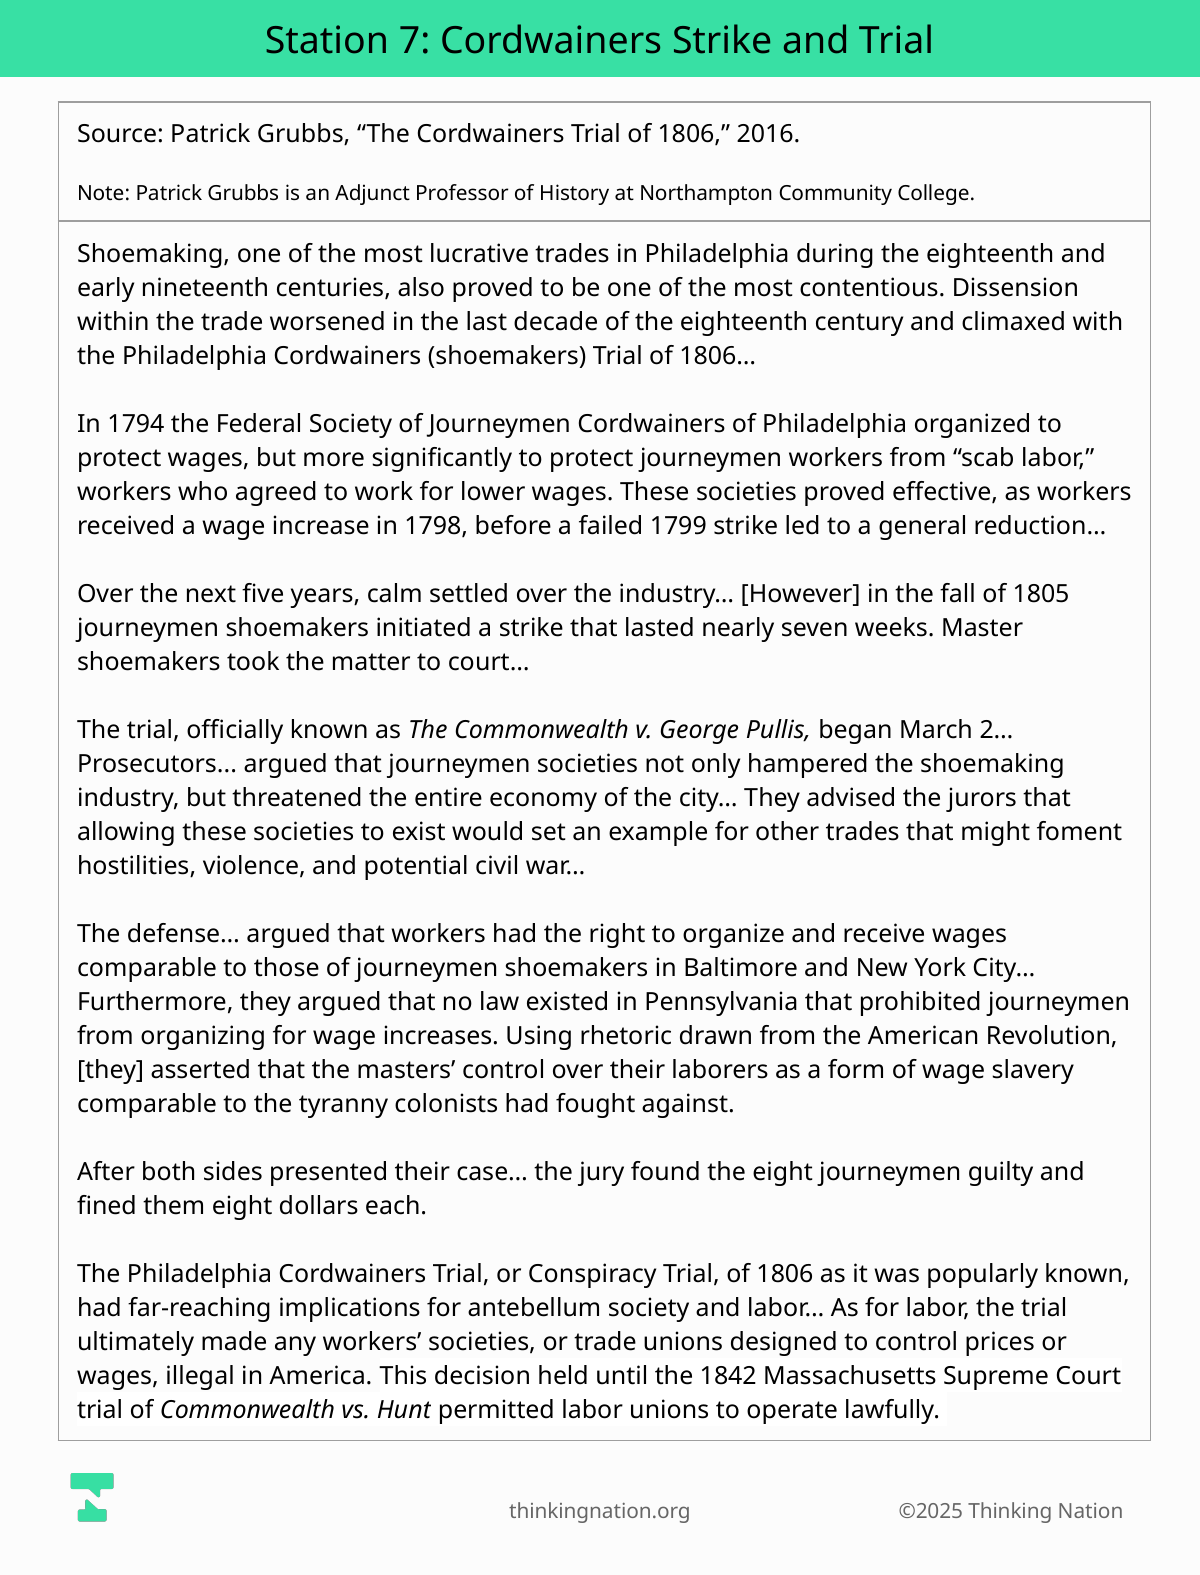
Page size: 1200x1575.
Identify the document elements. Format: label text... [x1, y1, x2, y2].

table_cell Shoemaking, one of the most lucrative trades in Philadelphia during the eighteenth and early nineteenth centuries, also proved to be one of the most contentious. Dissension within the trade worsened in the last decade of the eighteenth century and climaxed with the Philadelphia Cordwainers (shoemakers) Trial of 1806… In 1794 the Federal Society of Journeymen Cordwainers of Philadelphia organized to protect wages, but more significantly to protect journeymen workers from “scab labor,” workers who agreed to work for lower wages. These societies proved effective, as workers received a wage increase in 1798, before a failed 1799 strike led to a general reduction… Over the next five years, calm settled over the industry… [However] in the fall of 1805 journeymen shoemakers initiated a strike that lasted nearly seven weeks. Master shoemakers took the matter to court… The trial, officially known as The Commonwealth v. George Pullis, began March 2… Prosecutors... argued that journeymen societies not only hampered the shoemaking industry, but threatened the entire economy of the city… They advised the jurors that allowing these societies to exist would set an example for other trades that might foment hostilities, violence, and potential civil war… The defense… argued that workers had the right to organize and receive wages comparable to those of journeymen shoemakers in Baltimore and New York City… Furthermore, they argued that no law existed in Pennsylvania that prohibited journeymen from organizing for wage increases. Using rhetoric drawn from the American Revolution, [they] asserted that the masters’ control over their laborers as a form of wage slavery comparable to the tyranny colonists had fought against. After both sides presented their case… the jury found the eight journeymen guilty and fined them eight dollars each. The Philadelphia Cordwainers Trial, or Conspiracy Trial, of 1806 as it was popularly known, had far-reaching implications for antebellum society and labor… As for labor, the trial ultimately made any workers’ societies, or trade unions designed to control prices or wages, illegal in America. This decision held until the 1842 Massachusetts Supreme Court trial of Commonwealth vs. Hunt permitted labor unions to operate lawfully. [59, 222, 1150, 1440]
text_box Station 7: Cordwainers Strike and Trial [0, 0, 1200, 77]
table_header Source: Patrick Grubbs, “The Cordwainers Trial of 1806,” 2016. Note: Patrick Grubbs is an Adjunct Professor of History at Northampton Community College. [59, 103, 1150, 220]
picture [58, 1463, 126, 1531]
text_box thinkingnation.org [457, 1483, 742, 1532]
text_box ©2025 Thinking Nation [854, 1483, 1139, 1532]
